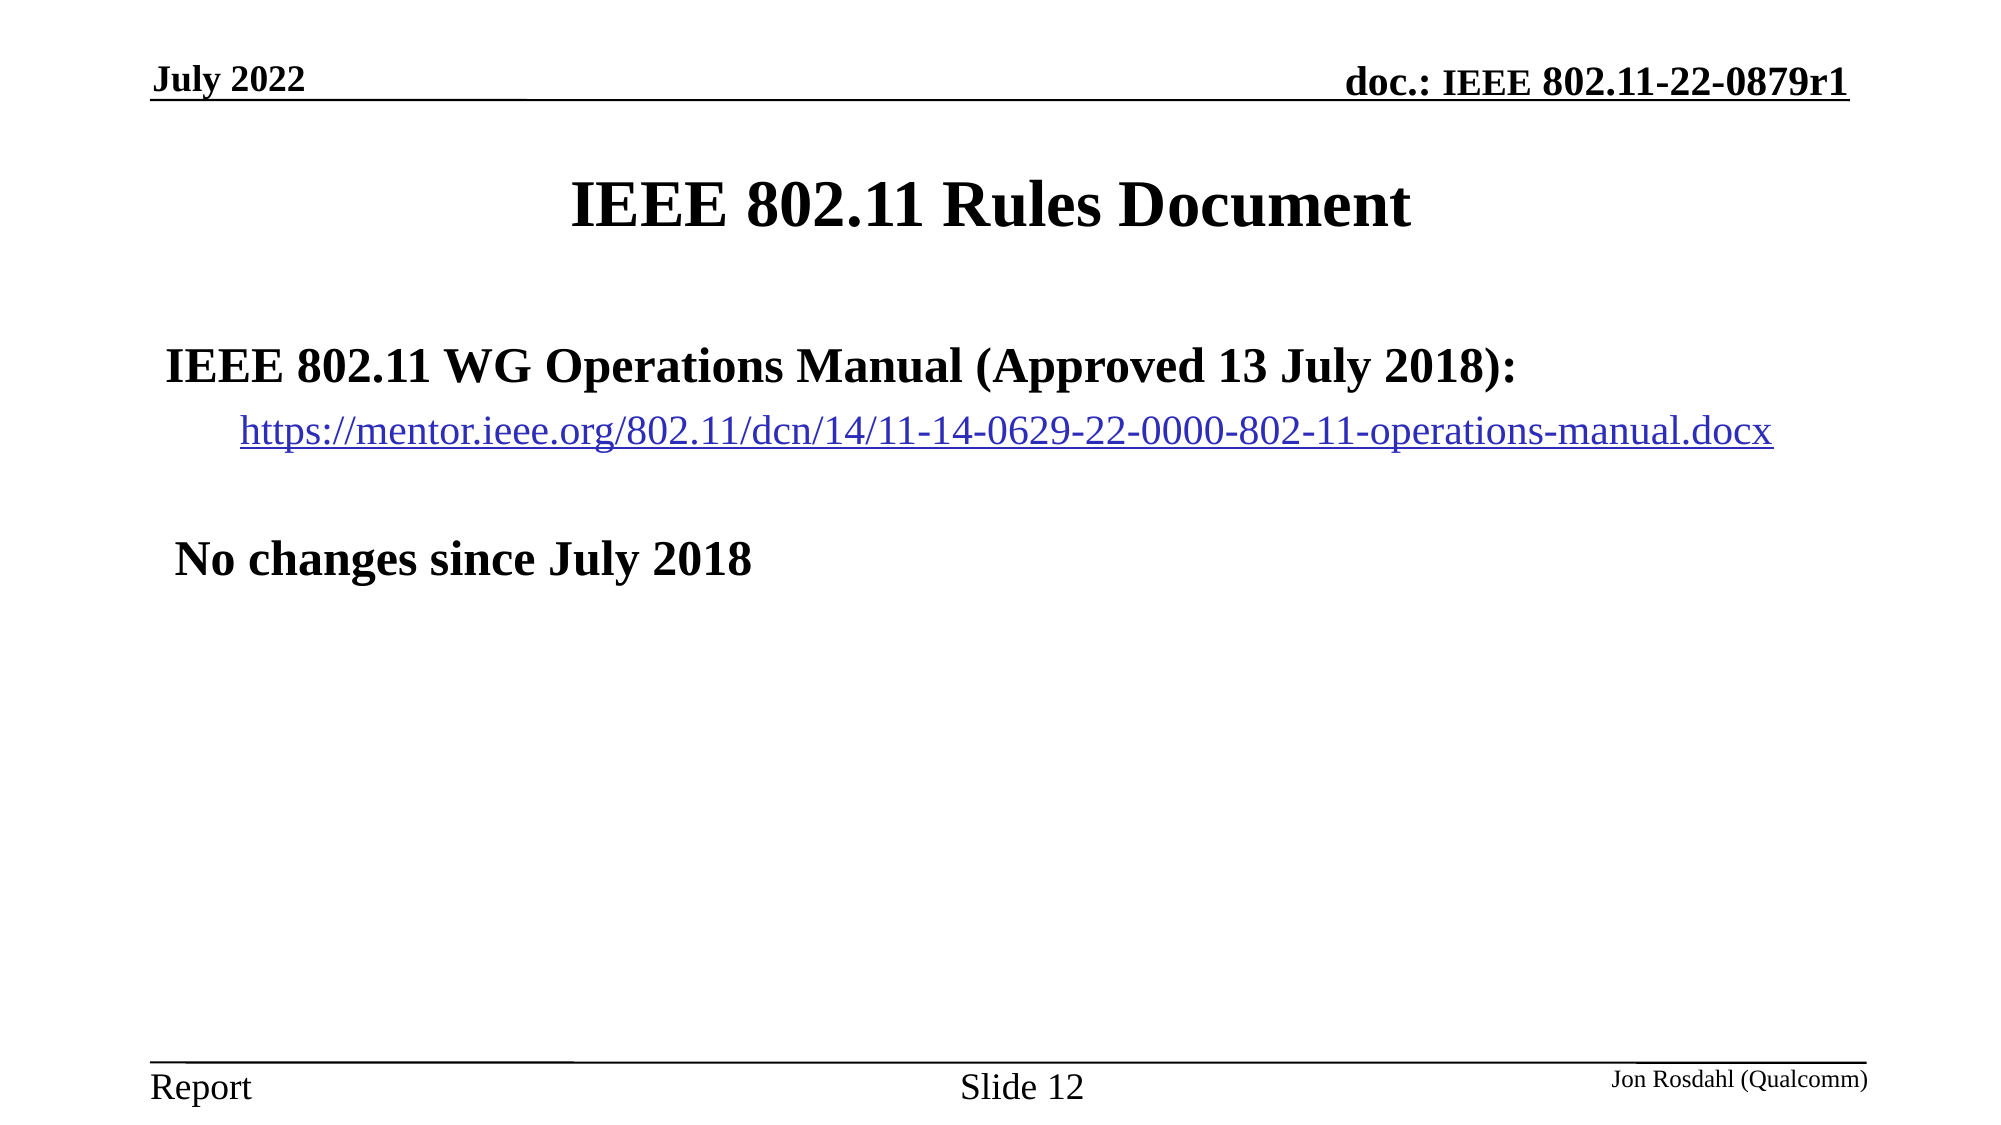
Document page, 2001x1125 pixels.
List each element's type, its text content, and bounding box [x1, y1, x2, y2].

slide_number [152, 54, 563, 100]
list IEEE 802.11 WG Operations Manual (Approved 13 July 2018): https://mentor.ieee.org/802.11/dcn/14/11-14-0629-22-0000-802-11-operations-manual.docx No changes since July 2018 [149, 324, 1850, 1000]
footer Jon Rosdahl (Qualcomm) [1171, 1061, 1869, 1093]
slide_number Slide 12 [950, 1061, 1095, 1125]
title IEEE 802.11 Rules Document [149, 112, 1850, 288]
